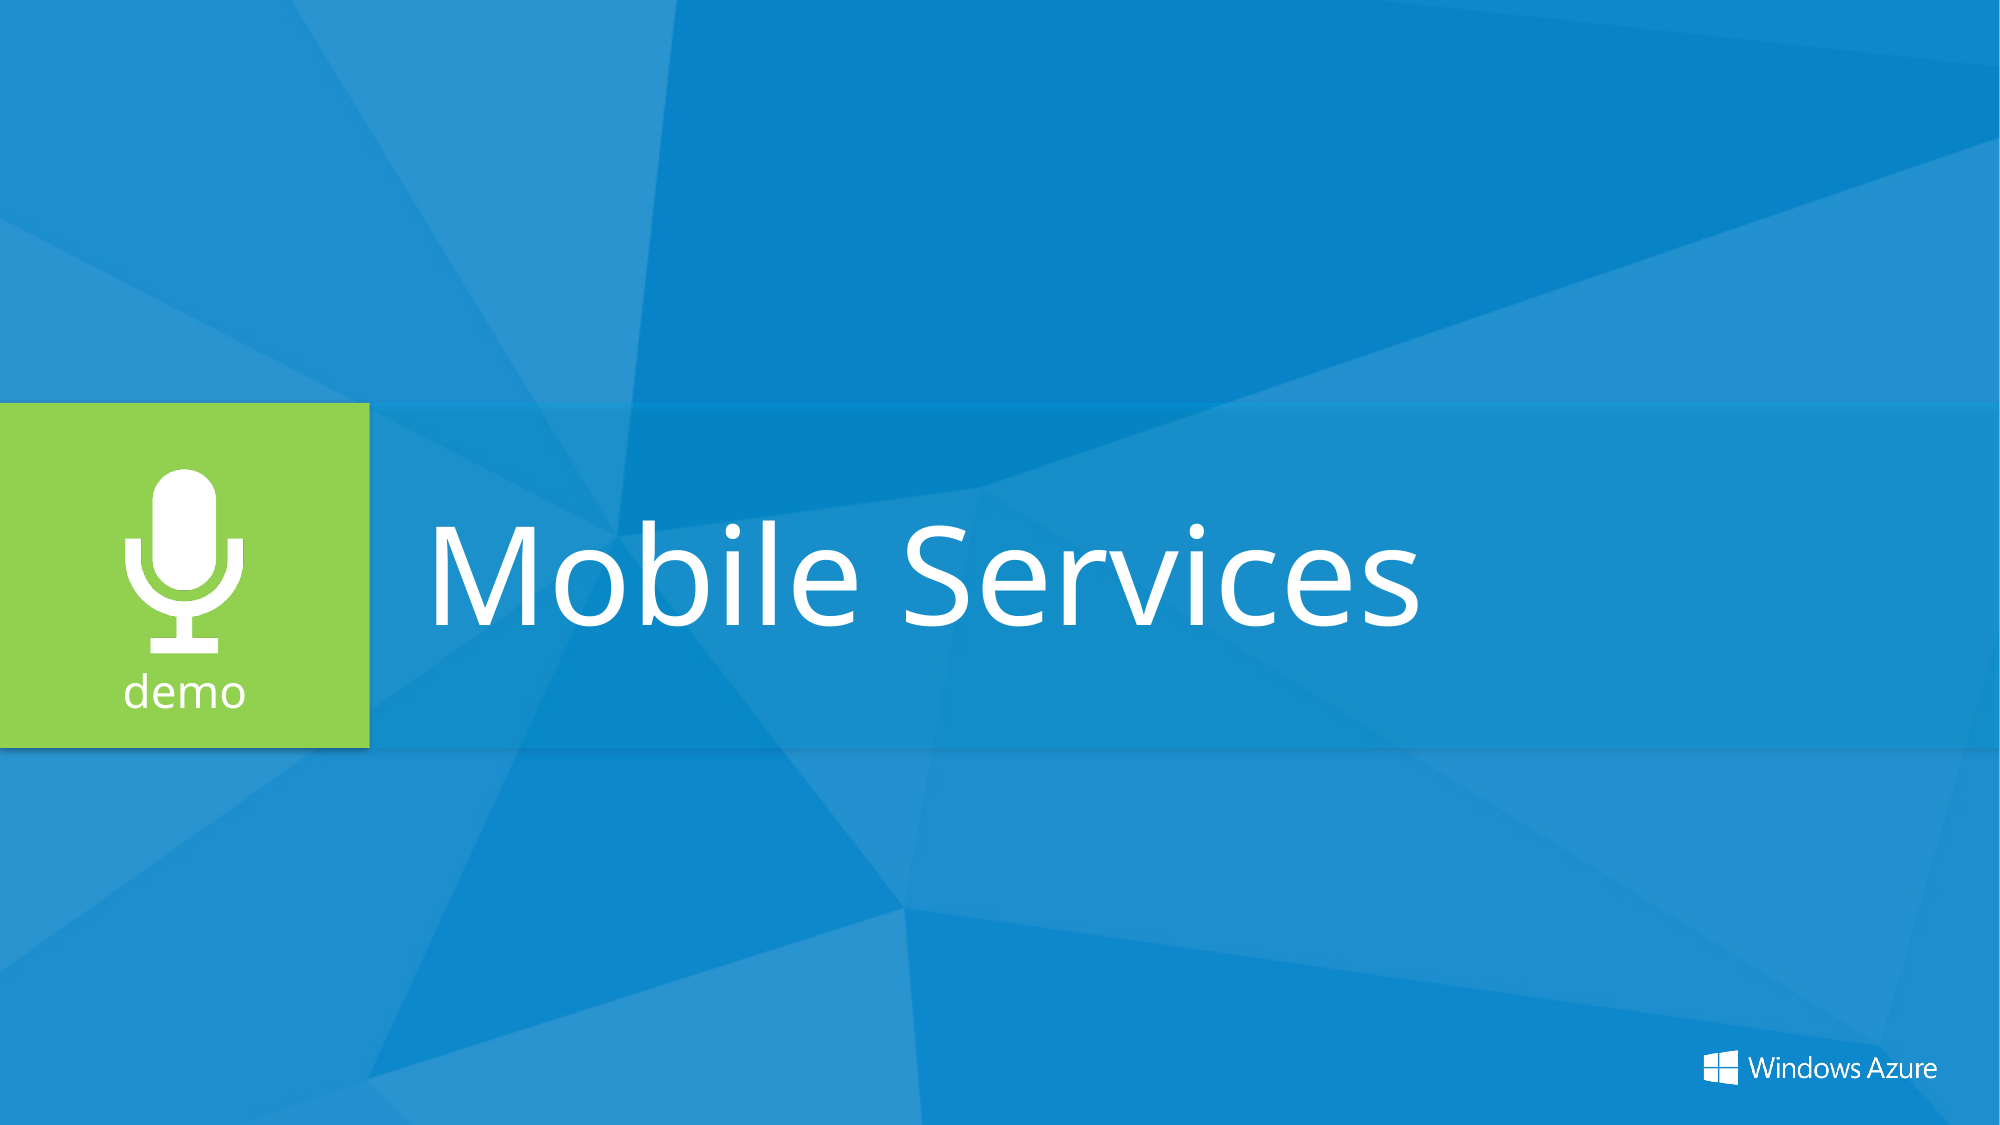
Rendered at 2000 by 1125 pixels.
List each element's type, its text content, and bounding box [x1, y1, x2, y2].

picture [90, 467, 278, 655]
text_box Mobile Services [408, 481, 1440, 661]
picture [0, 0, 2000, 1125]
